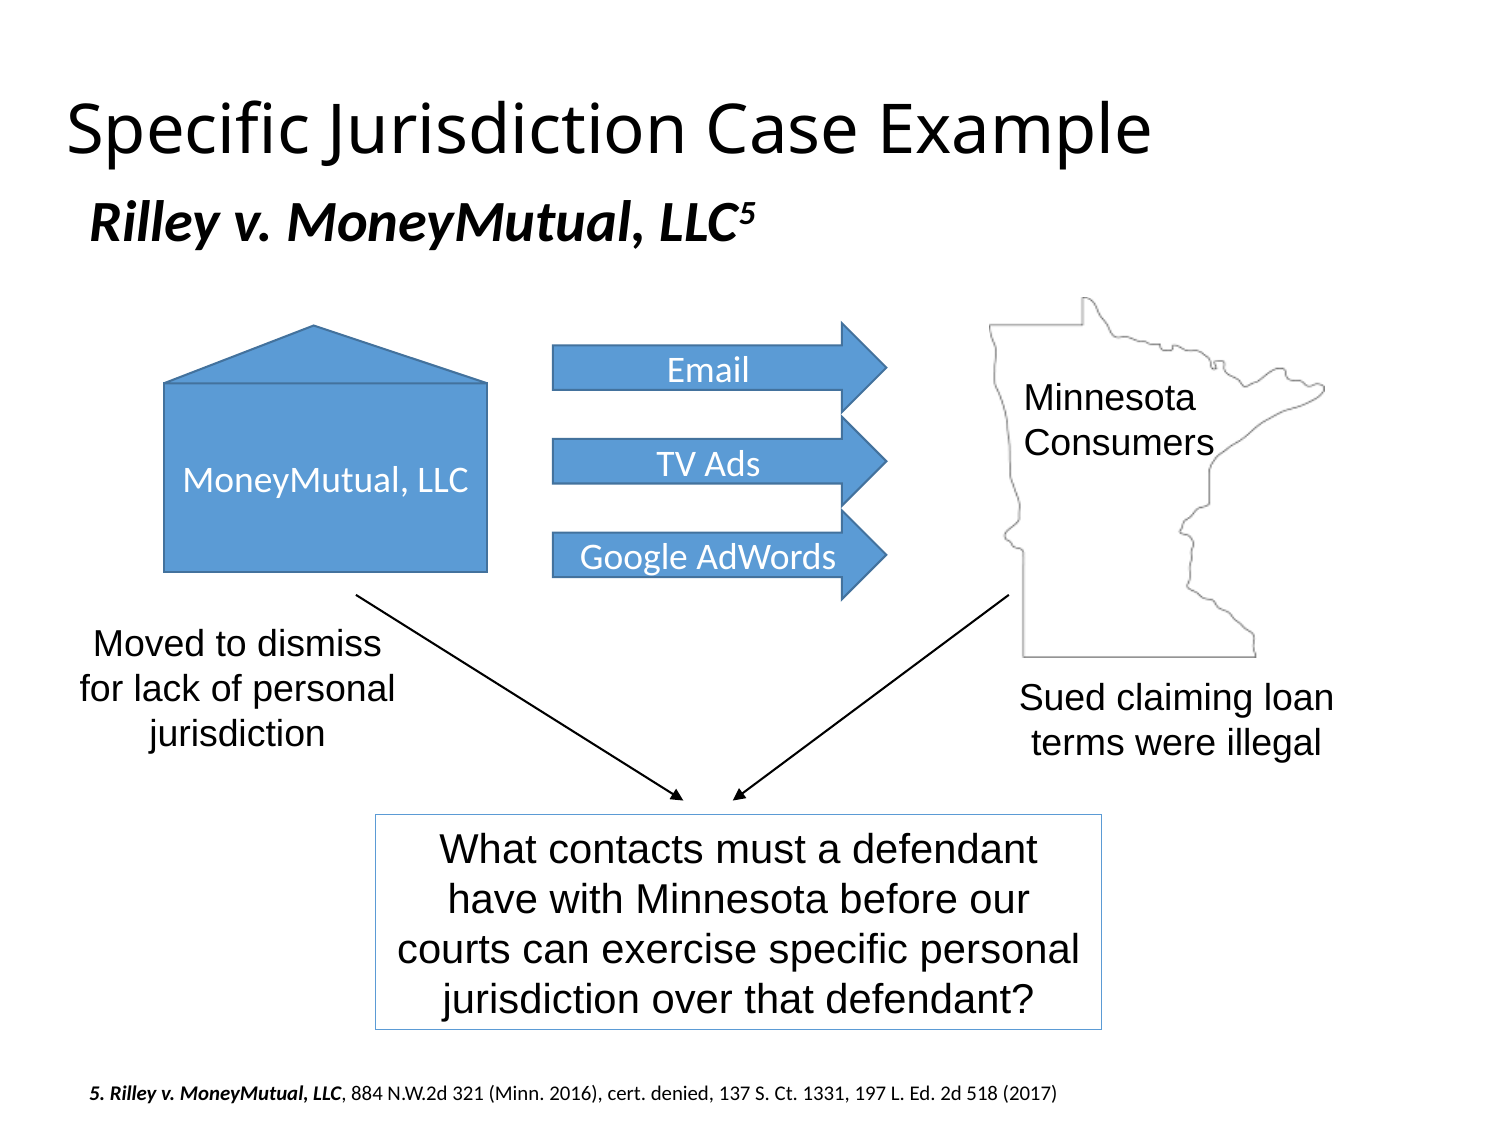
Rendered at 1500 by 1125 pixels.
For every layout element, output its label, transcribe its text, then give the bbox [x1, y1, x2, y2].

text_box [51, 297, 1383, 1024]
list Rilley v. MoneyMutual, LLC5 [74, 183, 1369, 297]
title Specific Jurisdiction Case Example [51, 22, 1346, 241]
text_box 5. Rilley v. MoneyMutual, LLC, 884 N.W.2d 321 (Minn. 2016), cert. denied, 137 S. Ct. 1331, 197 L. Ed. 2d 518 (2017) [74, 1072, 1383, 1125]
